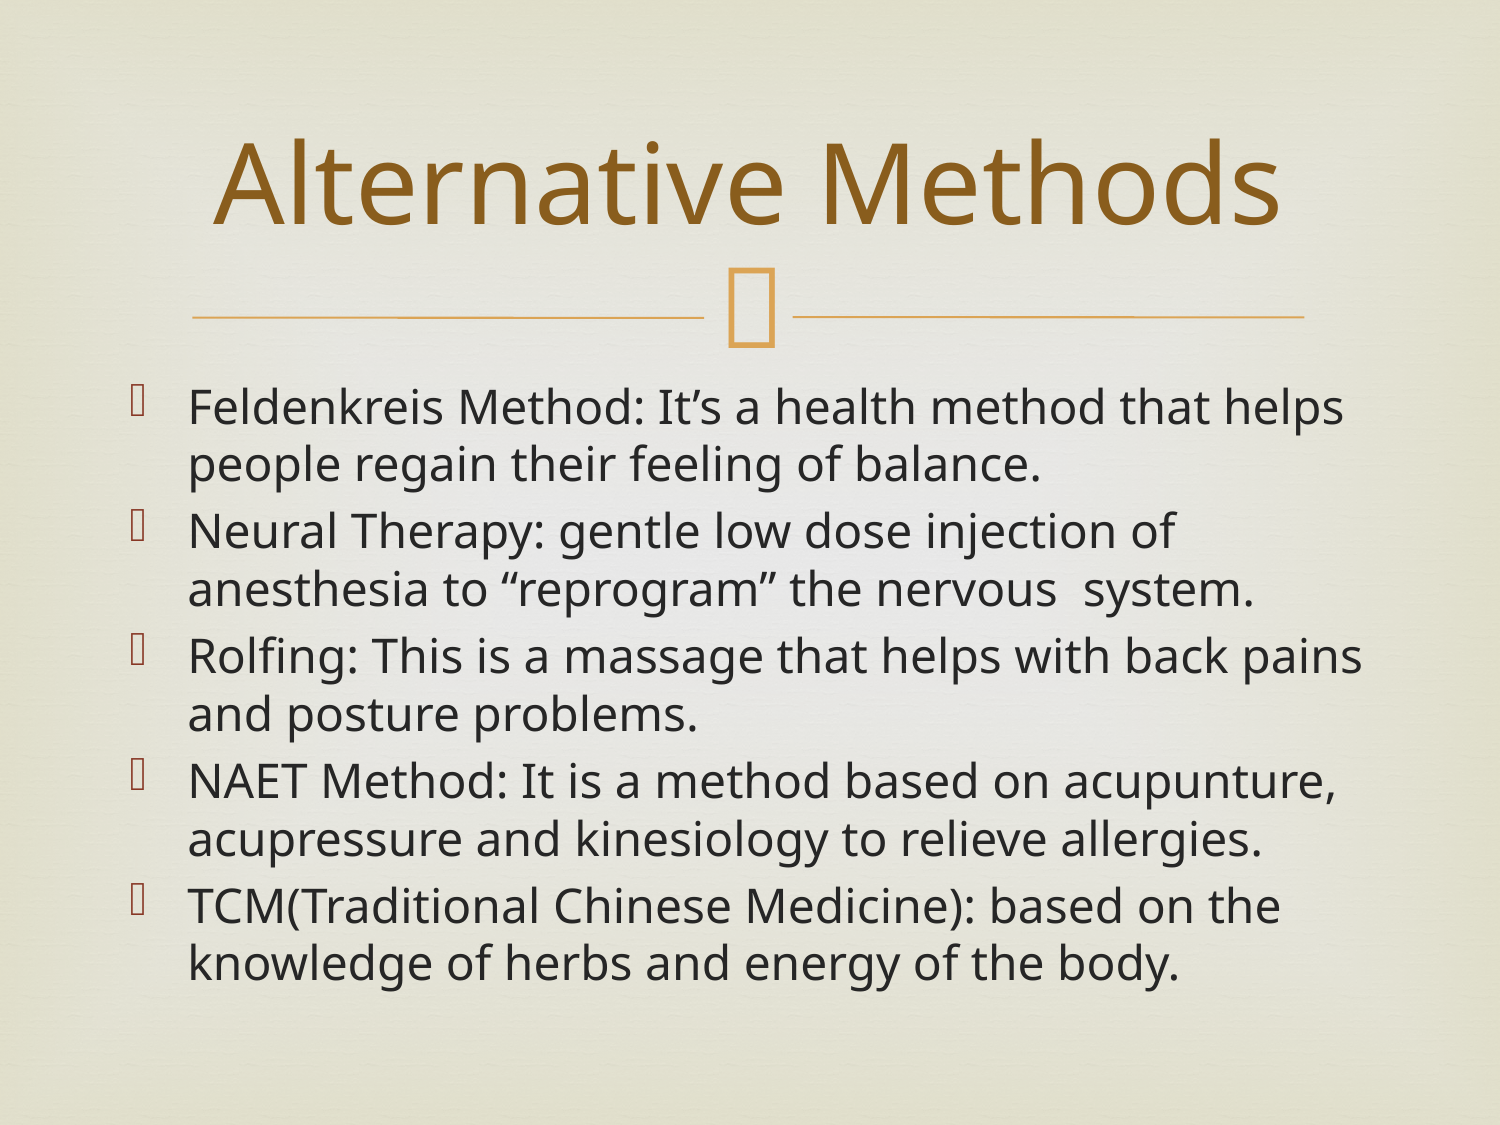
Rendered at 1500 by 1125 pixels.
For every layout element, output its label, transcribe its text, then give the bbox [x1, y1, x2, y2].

title Alternative Methods [112, 93, 1386, 267]
list Feldenkreis Method: It’s a health method that helps people regain their feeling of balance. Neural Therapy: gentle low dose injection of anesthesia to “reprogram” the nervous system. Rolfing: This is a massage that helps with back pains and posture problems. NAET Method: It is a method based on acupunture, acupressure and kinesiology to relieve allergies. TCM(Traditional Chinese Medicine): based on the knowledge of herbs and energy of the body. [114, 368, 1386, 1005]
